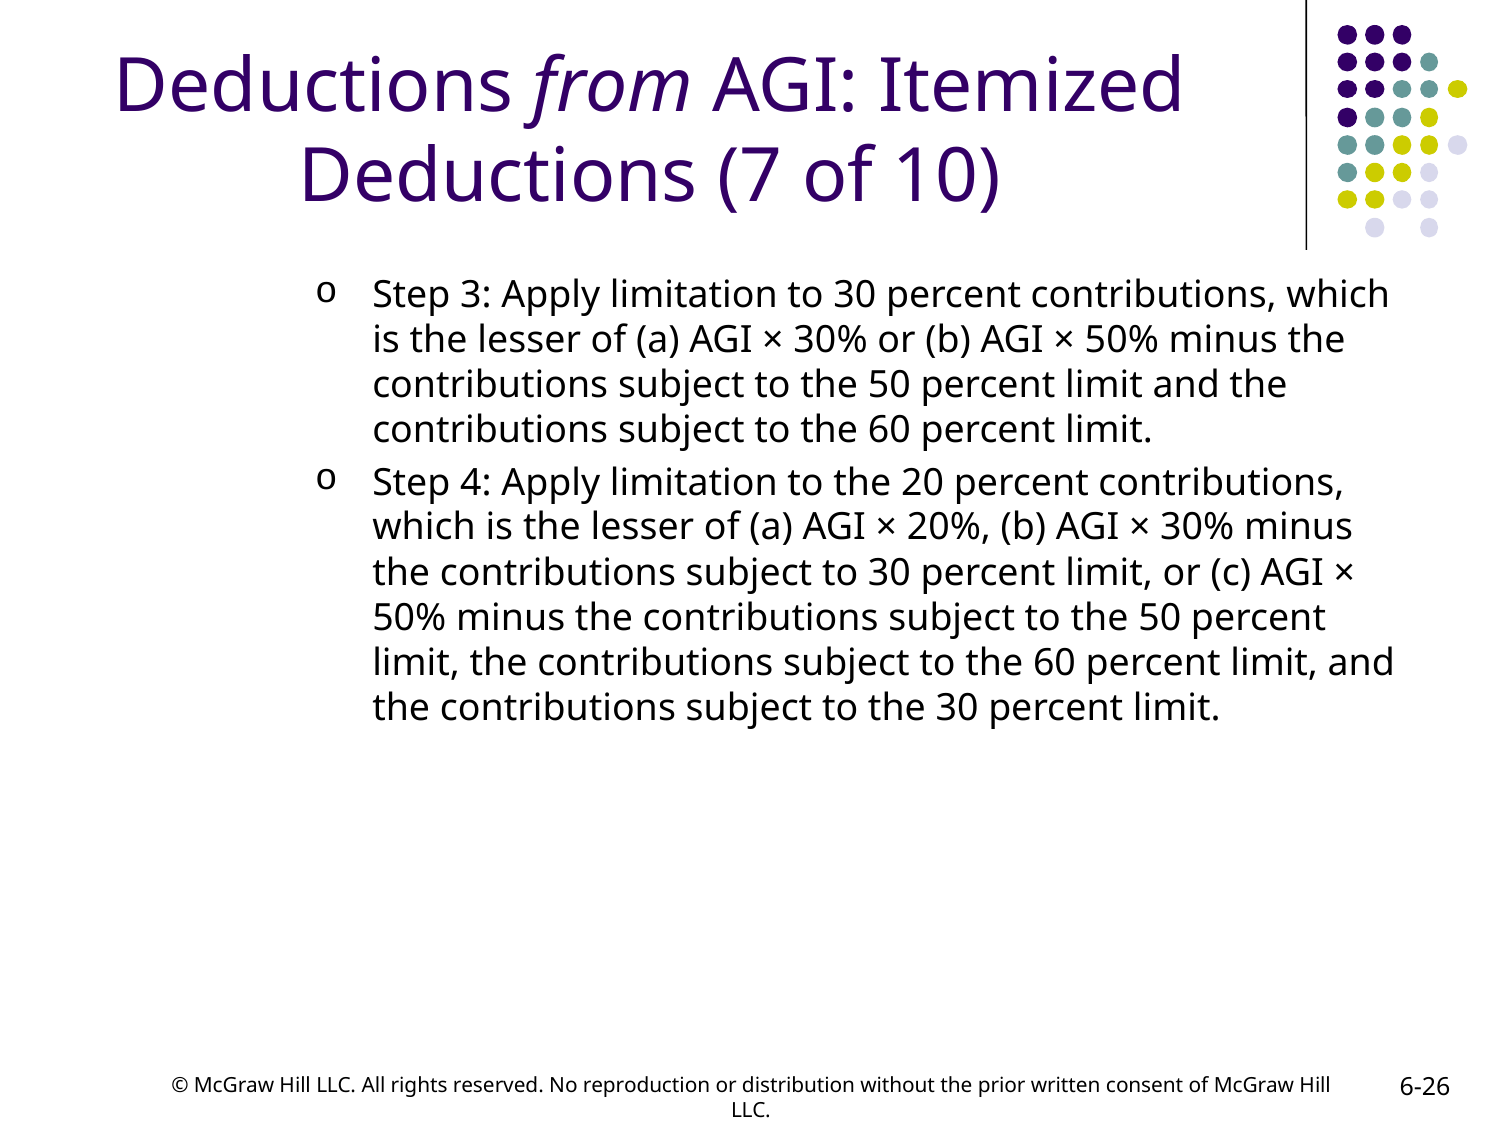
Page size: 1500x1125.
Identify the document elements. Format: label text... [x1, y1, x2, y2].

list Step 3: Apply limitation to 30 percent contributions, which is the lesser of (a) AGI × 30% or (b) AGI × 50% minus the contributions subject to the 50 percent limit and the contributions subject to the 60 percent limit. Step 4: Apply limitation to the 20 percent contributions, which is the lesser of (a) AGI × 20%, (b) AGI × 30% minus the contributions subject to 30 percent limit, or (c) AGI × 50% minus the contributions subject to the 50 percent limit, the contributions subject to the 60 percent limit, and the contributions subject to the 30 percent limit. [75, 262, 1425, 1063]
title Deductions from AGI: Itemized Deductions (7 of 10) [25, 24, 1275, 228]
